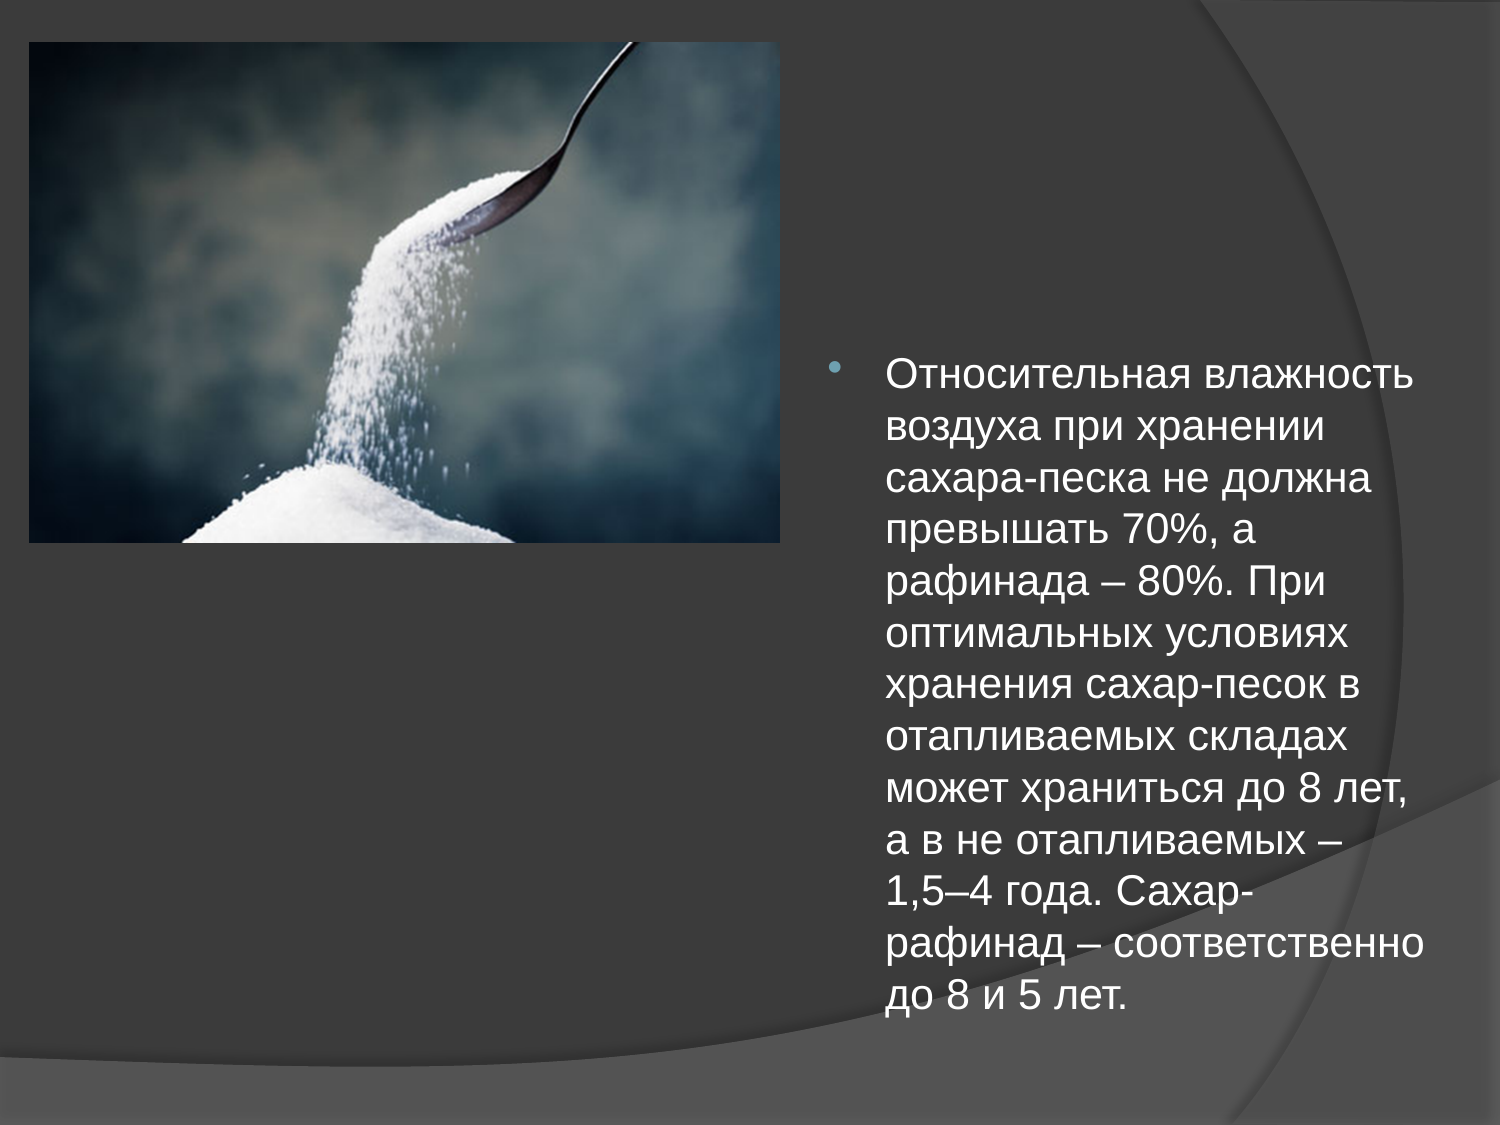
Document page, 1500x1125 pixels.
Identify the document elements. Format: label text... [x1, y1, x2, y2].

list Относительная влажность воздуха при хранении сахара-песка не должна превышать 70%, а рафинада – 80%. При оптимальных условиях хранения сахар-песок в отапливаемых складах может храниться до 8 лет, а в не отапливаемых – 1,5–4 года. Сахар-рафинад – соответственно до 8 и 5 лет. [809, 338, 1442, 1081]
picture [29, 42, 780, 543]
